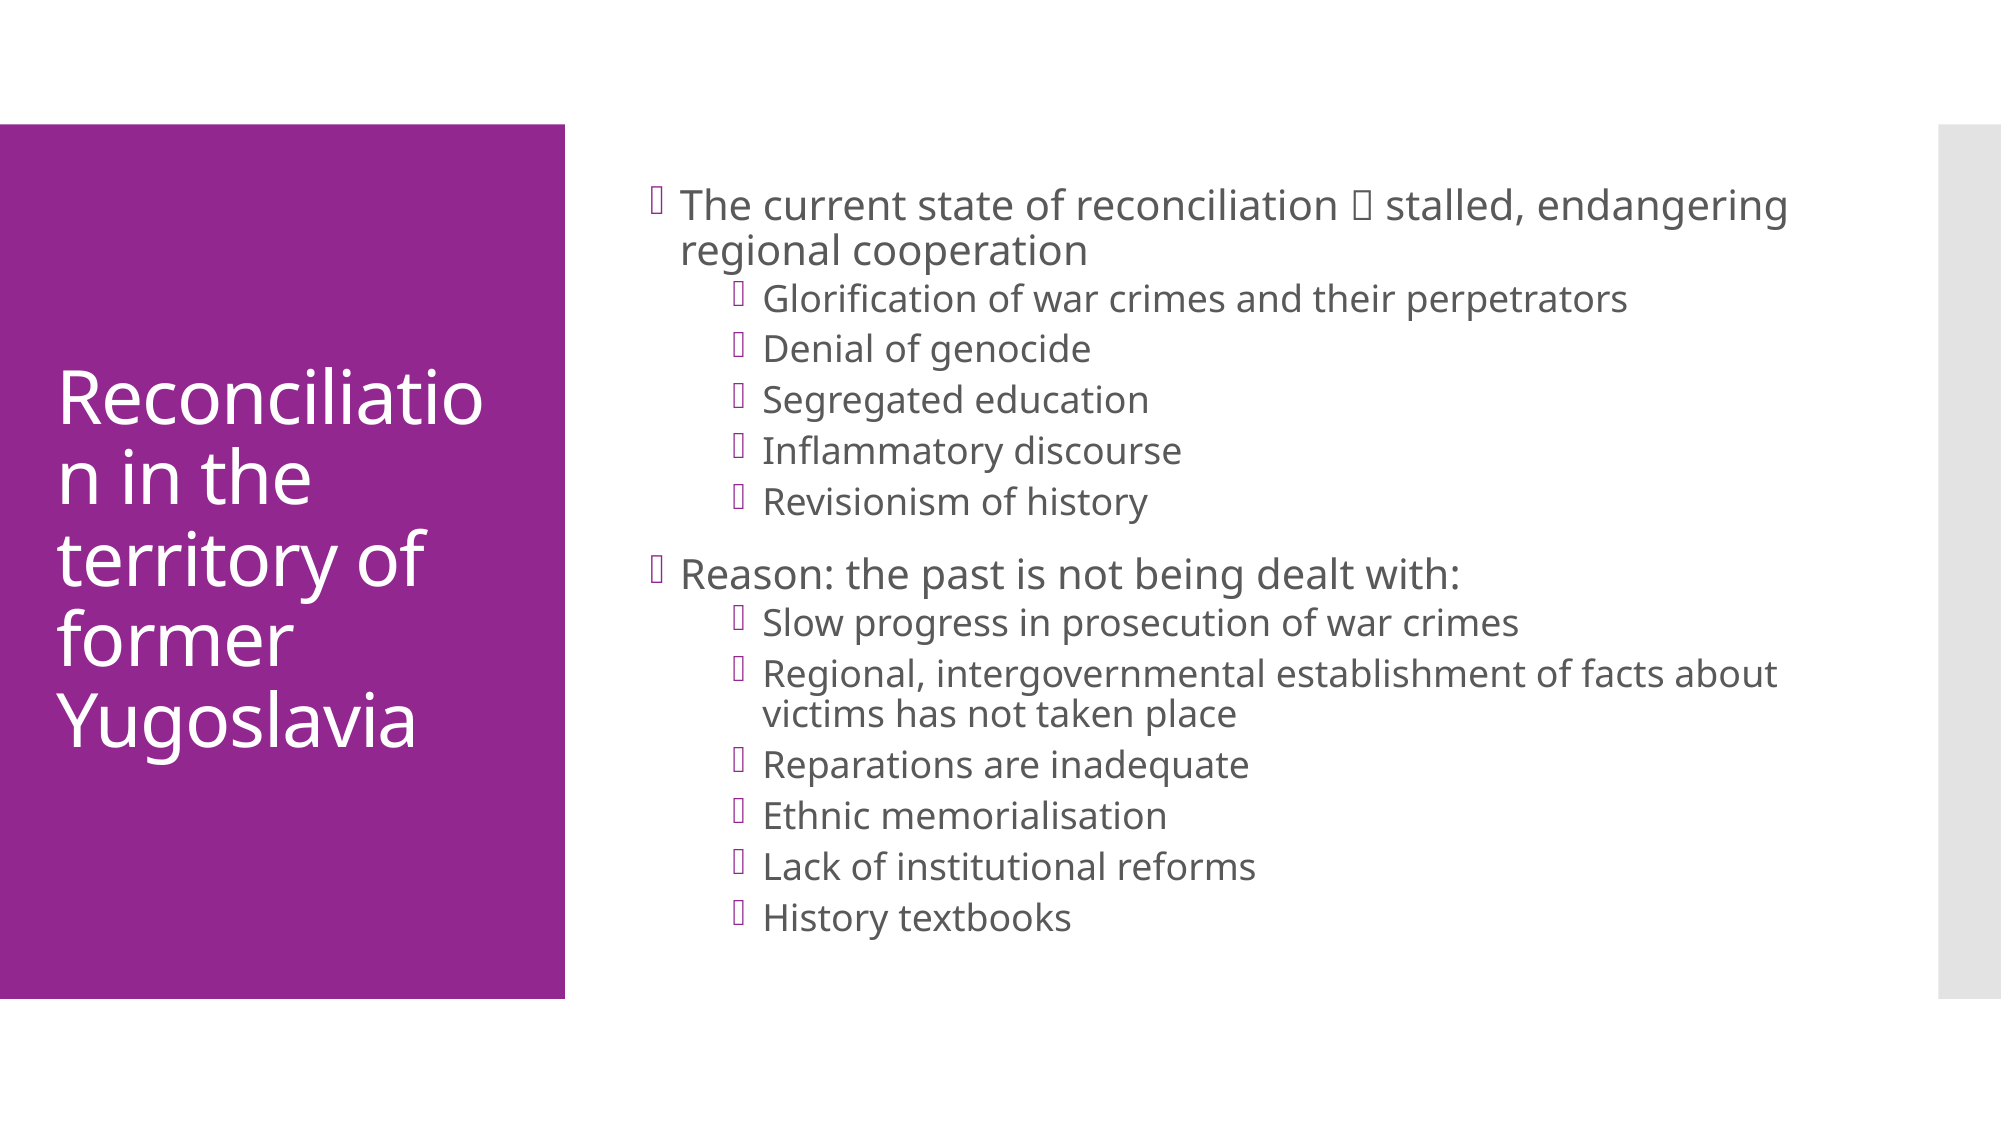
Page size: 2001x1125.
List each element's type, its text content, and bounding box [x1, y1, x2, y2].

list The current state of reconciliation  stalled, endangering regional cooperation Glorification of war crimes and their perpetrators Denial of genocide Segregated education Inflammatory discourse Revisionism of history Reason: the past is not being dealt with: Slow progress in prosecution of war crimes Regional, intergovernmental establishment of facts about victims has not taken place Reparations are inadequate Ethnic memorialisation Lack of institutional reforms History textbooks [634, 141, 1835, 982]
title Reconciliation in the territory of former Yugoslavia [41, 184, 525, 940]
